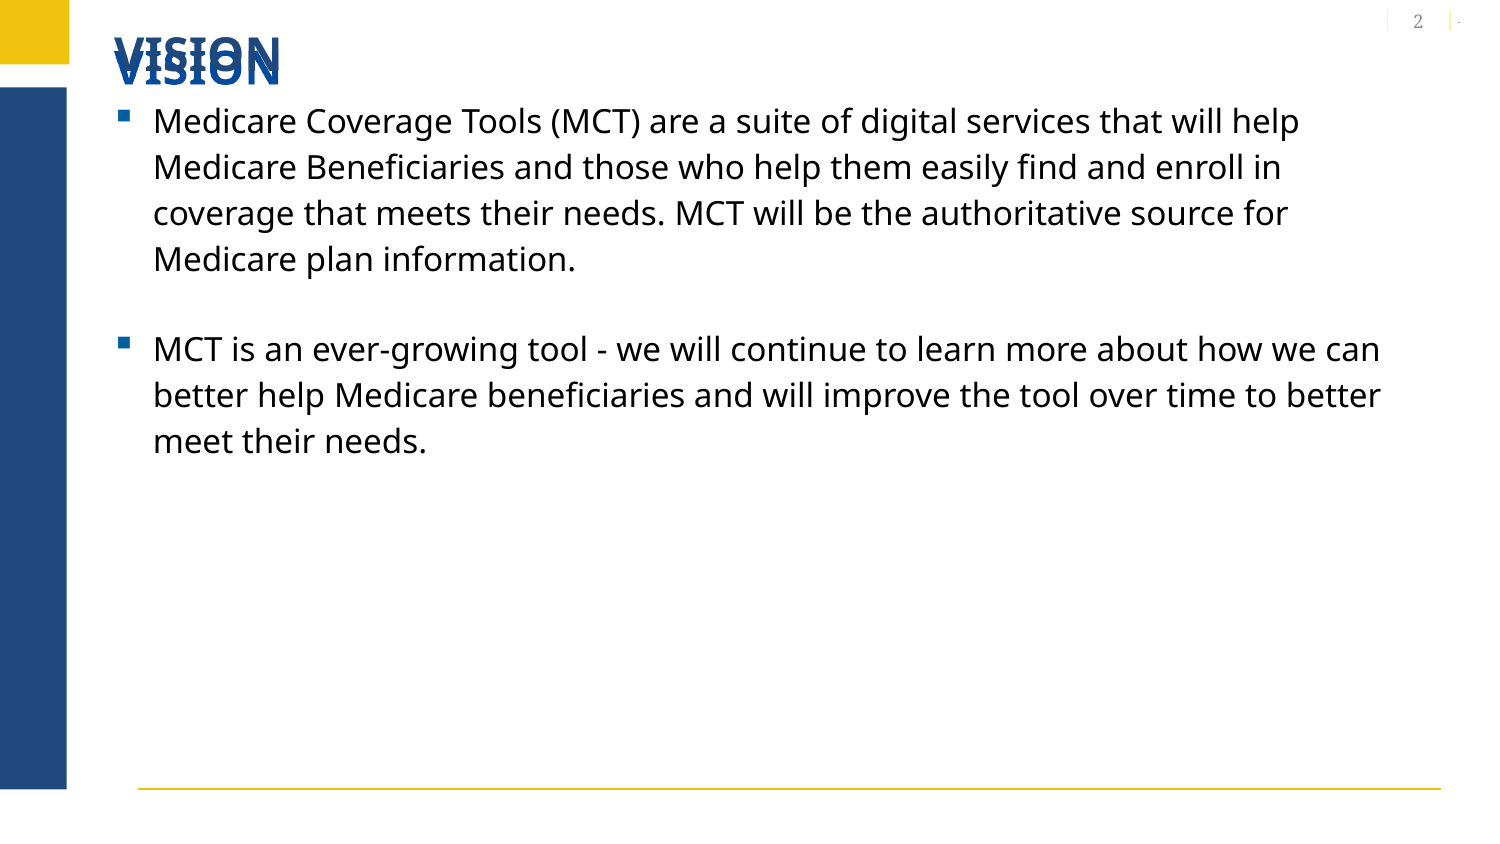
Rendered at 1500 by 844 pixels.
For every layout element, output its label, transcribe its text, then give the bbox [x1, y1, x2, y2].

slide_number 2 [1377, 11, 1460, 34]
list Medicare Coverage Tools (MCT) are a suite of digital services that will help Medicare Beneficiaries and those who help them easily find and enroll in coverage that meets their needs. MCT will be the authoritative source for Medicare plan information. MCT is an ever-growing tool - we will continue to learn more about how we can better help Medicare beneficiaries and will improve the tool over time to better meet their needs. [99, 87, 1450, 798]
title VISION [99, 1, 1450, 65]
